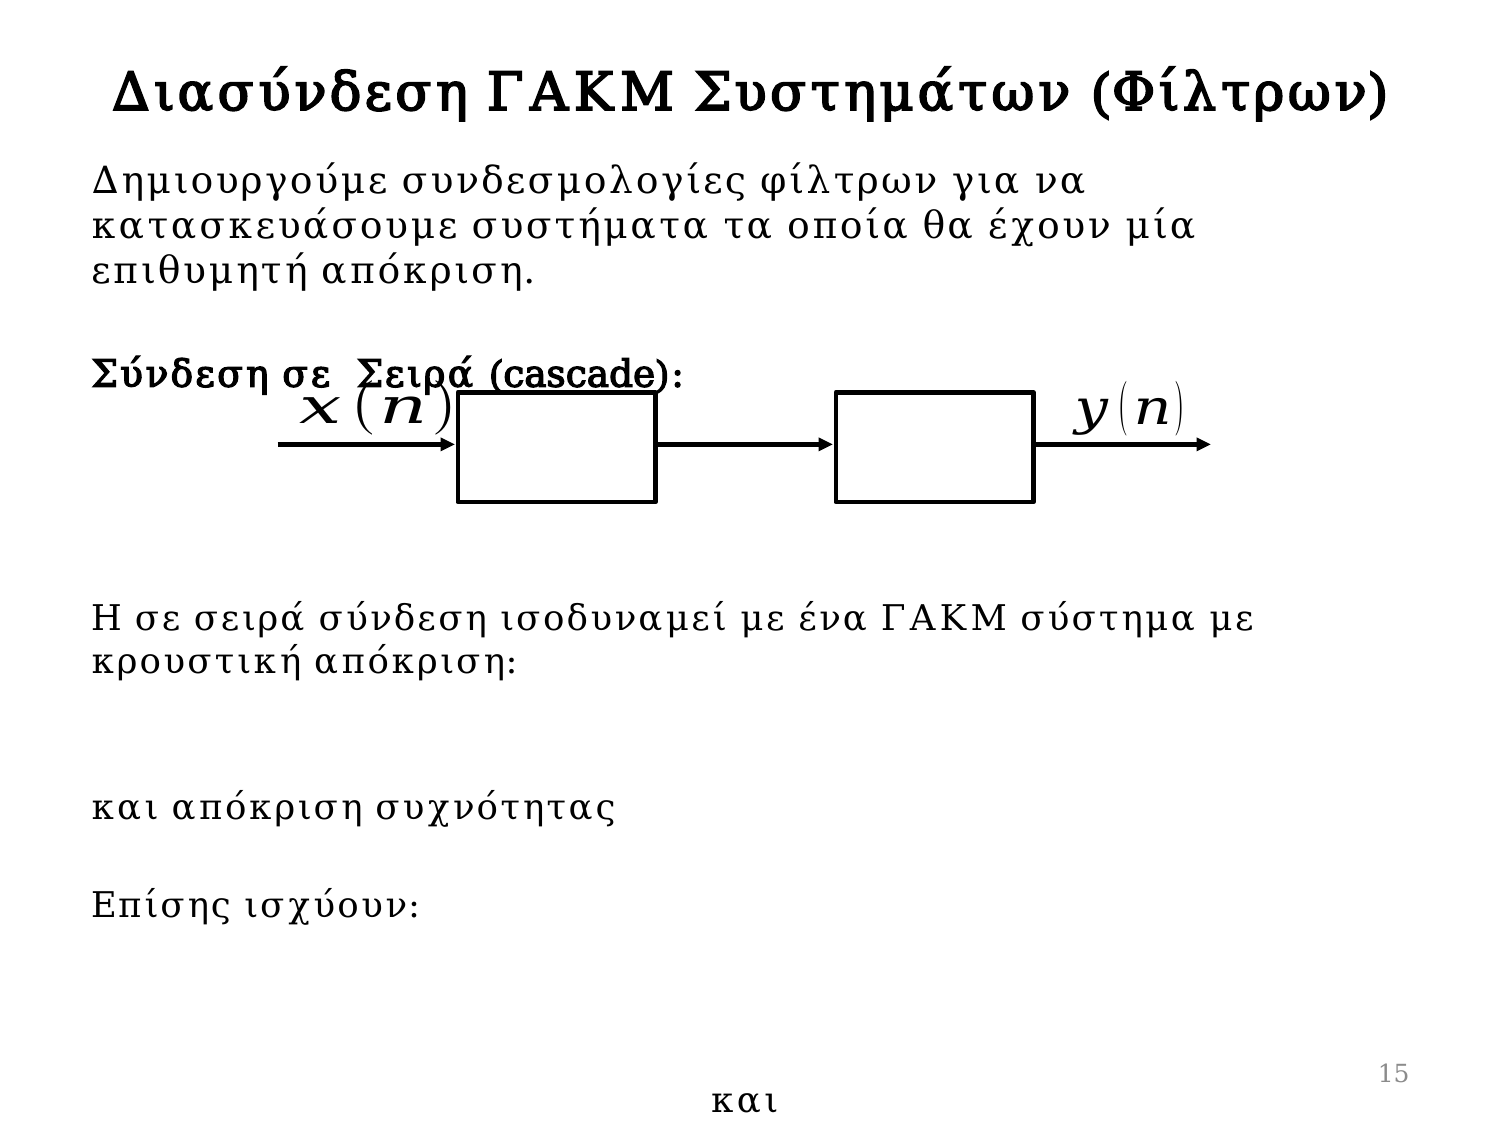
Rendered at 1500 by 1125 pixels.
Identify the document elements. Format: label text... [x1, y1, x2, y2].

title Διασύνδεση ΓΑΚΜ Συστημάτων (Φίλτρων) [75, 19, 1425, 159]
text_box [277, 376, 1211, 504]
slide_number 15 [1222, 1042, 1425, 1103]
